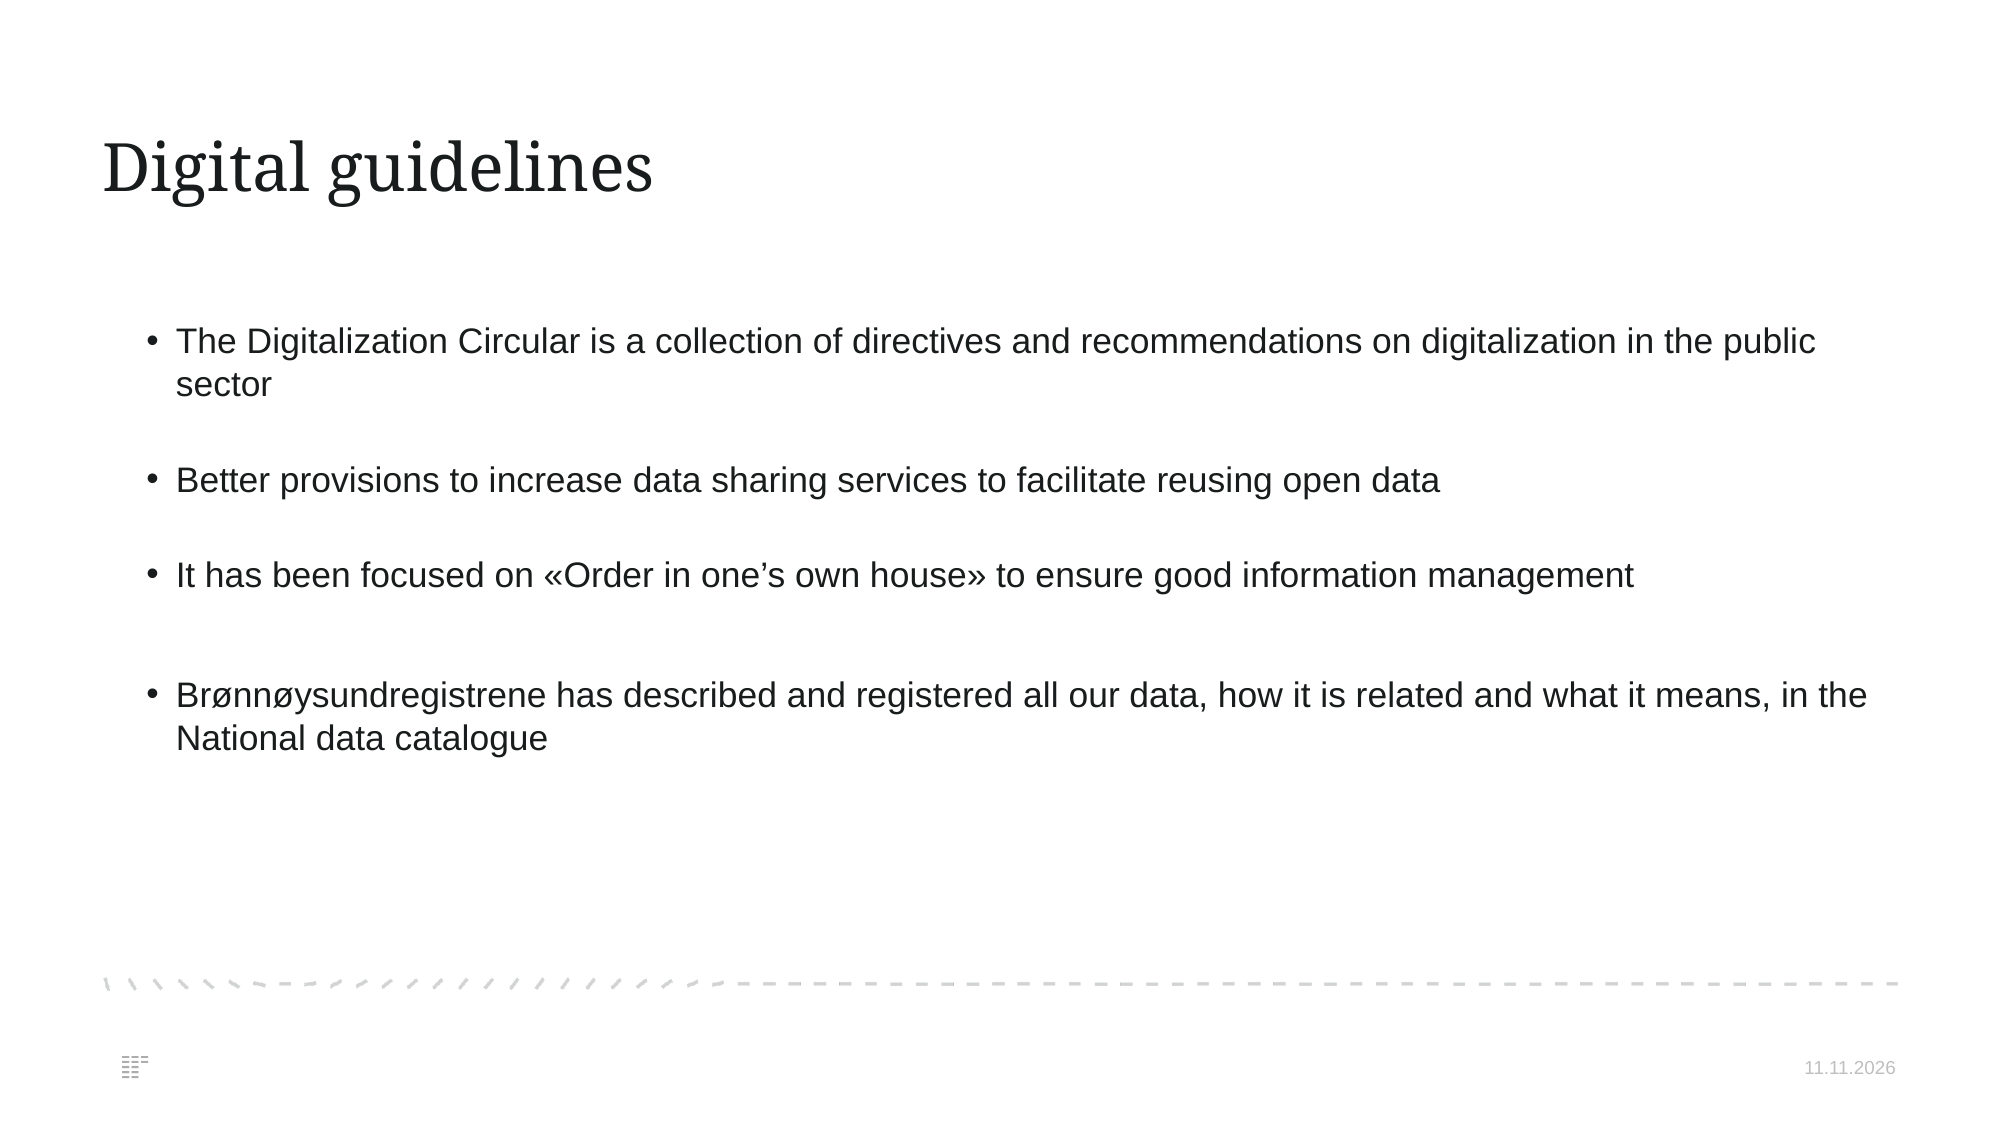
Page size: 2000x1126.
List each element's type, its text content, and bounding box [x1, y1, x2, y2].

list The Digitalization Circular is a collection of directives and recommendations on digitalization in the public sector Better provisions to increase data sharing services to facilitate reusing open data It has been focused on «Order in one’s own house» to ensure good information management Brønnøysundregistrene has described and registered all our data, how it is related and what it means, in the National data catalogue [102, 283, 1896, 941]
picture [103, 977, 1898, 991]
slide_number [1757, 1054, 1896, 1079]
title Digital guidelines [102, 94, 1896, 246]
picture [118, 1054, 149, 1079]
